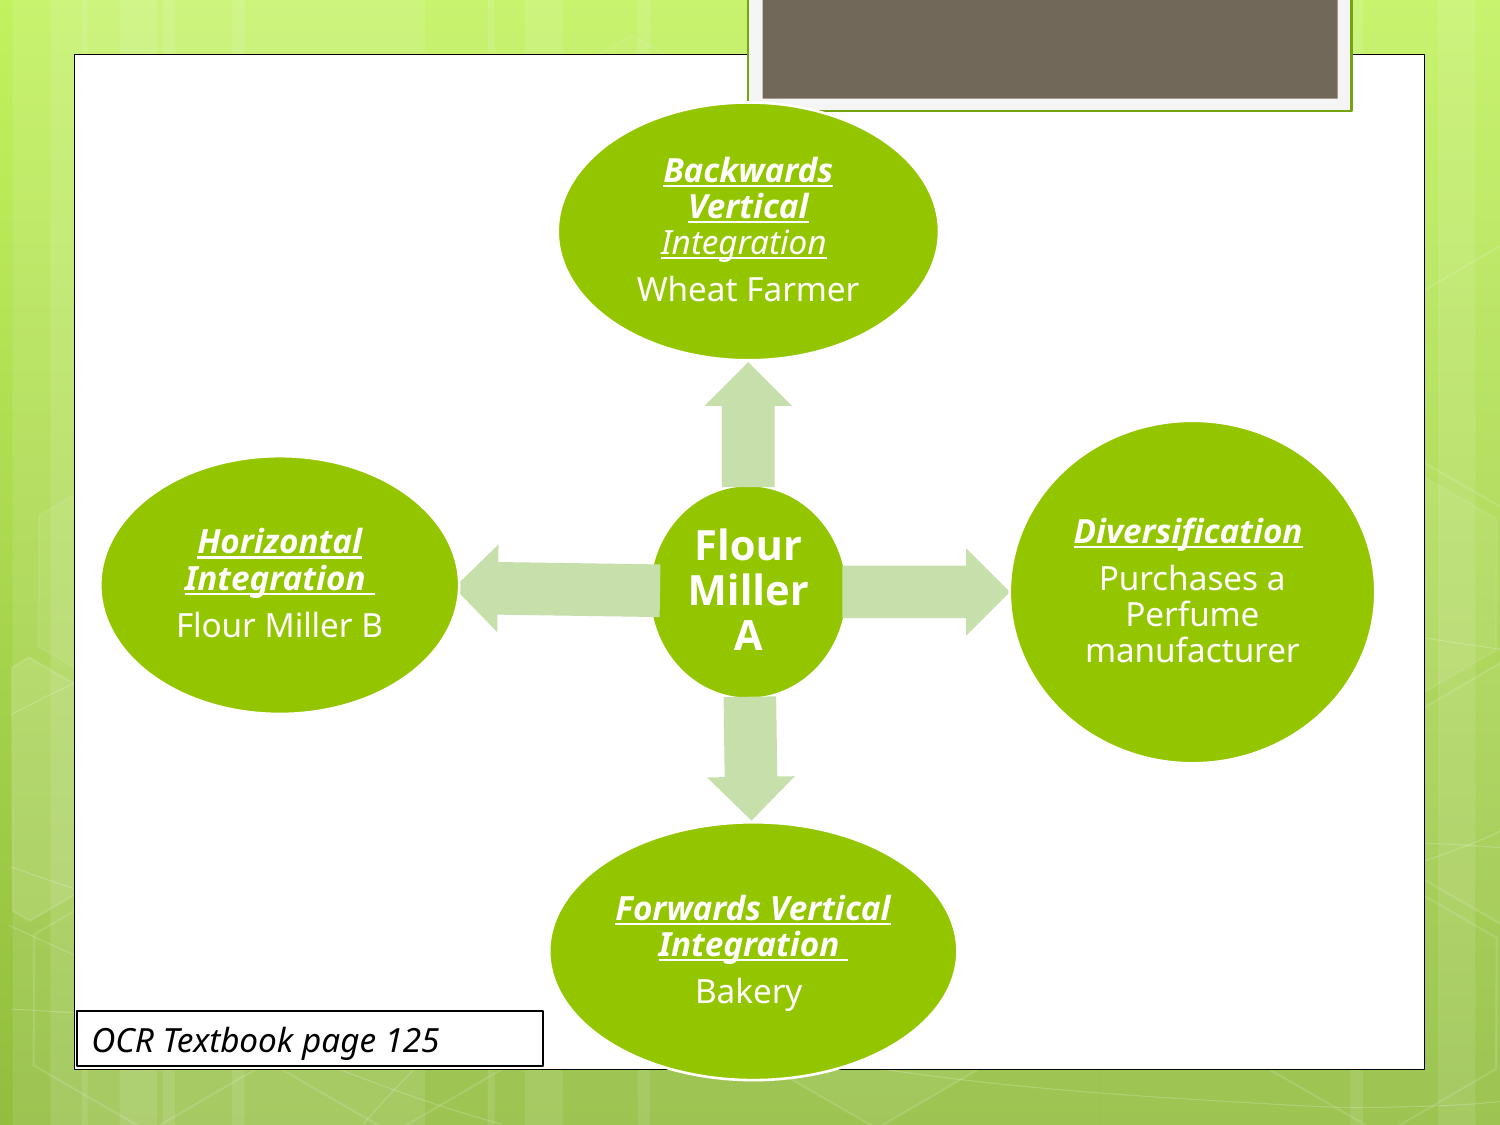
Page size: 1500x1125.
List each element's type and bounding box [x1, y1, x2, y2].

text_box [41, 101, 1459, 1083]
